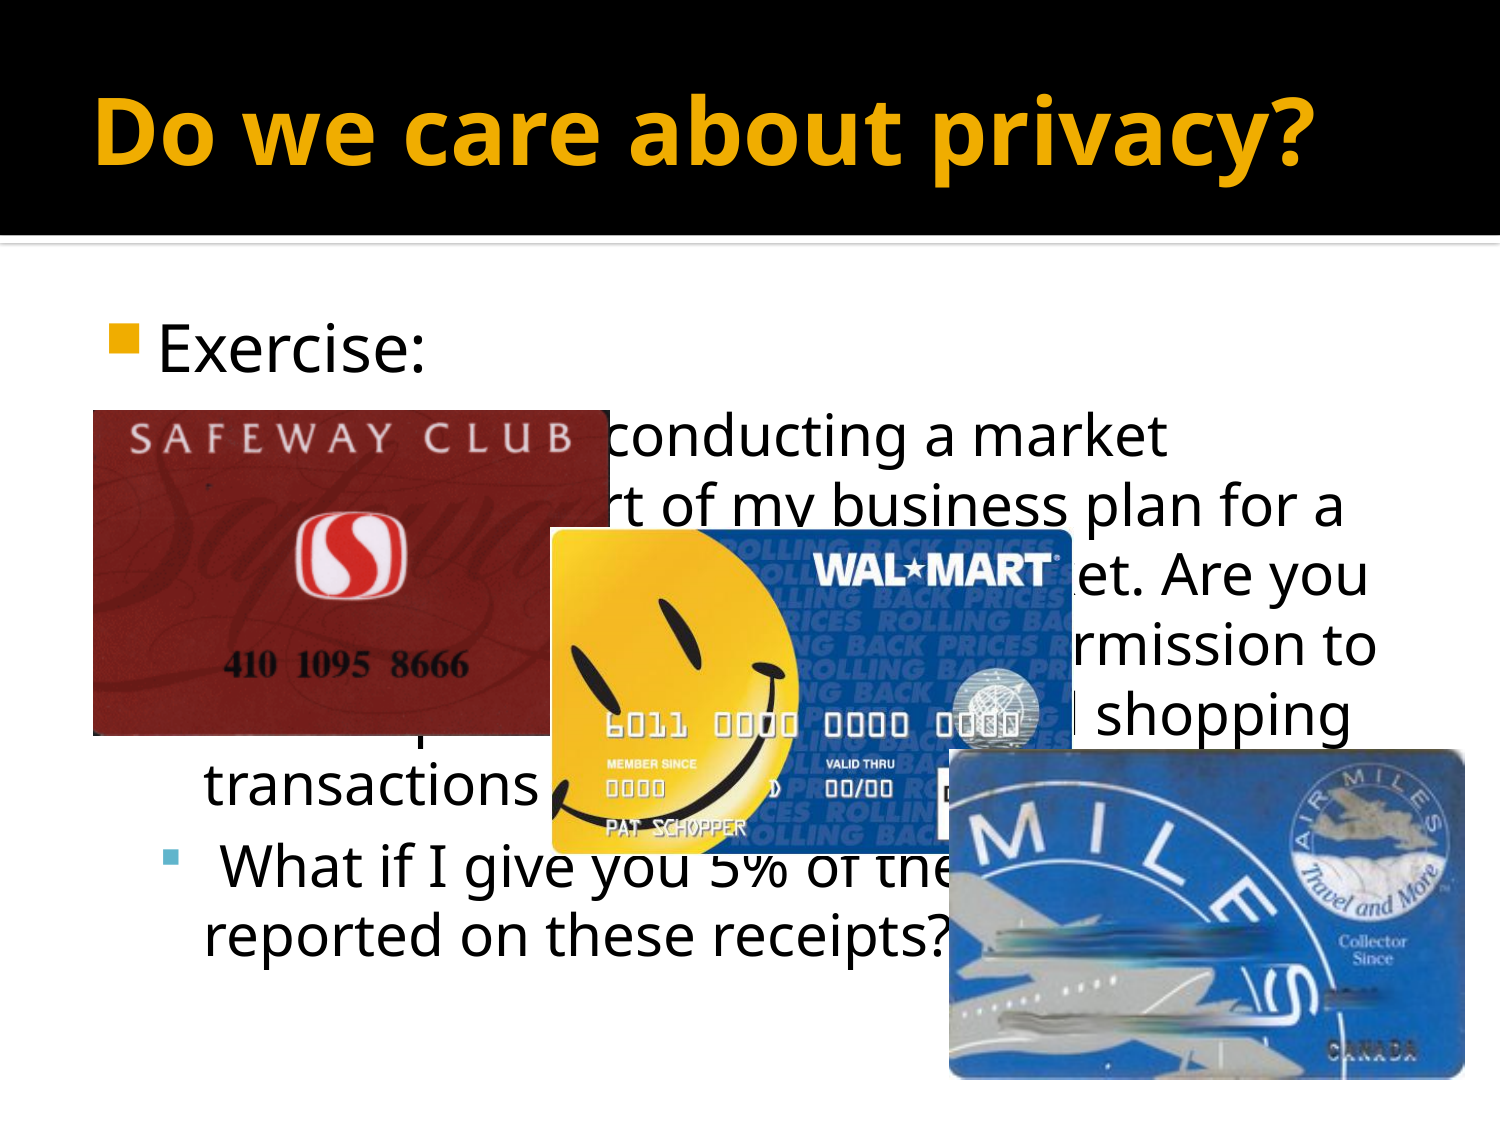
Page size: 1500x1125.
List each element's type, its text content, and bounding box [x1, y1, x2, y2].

title Do we care about privacy? [75, 25, 1425, 231]
picture [93, 410, 1465, 1080]
list Exercise: I am currently conducting a market research as part of my business plan for a new set of products to the market. Are you willing to voluntarily give me permission to have copies of the receipts of all shopping transactions you make for 12 months? What if I give you 5% of the overall total reported on these receipts? [75, 291, 1425, 1050]
